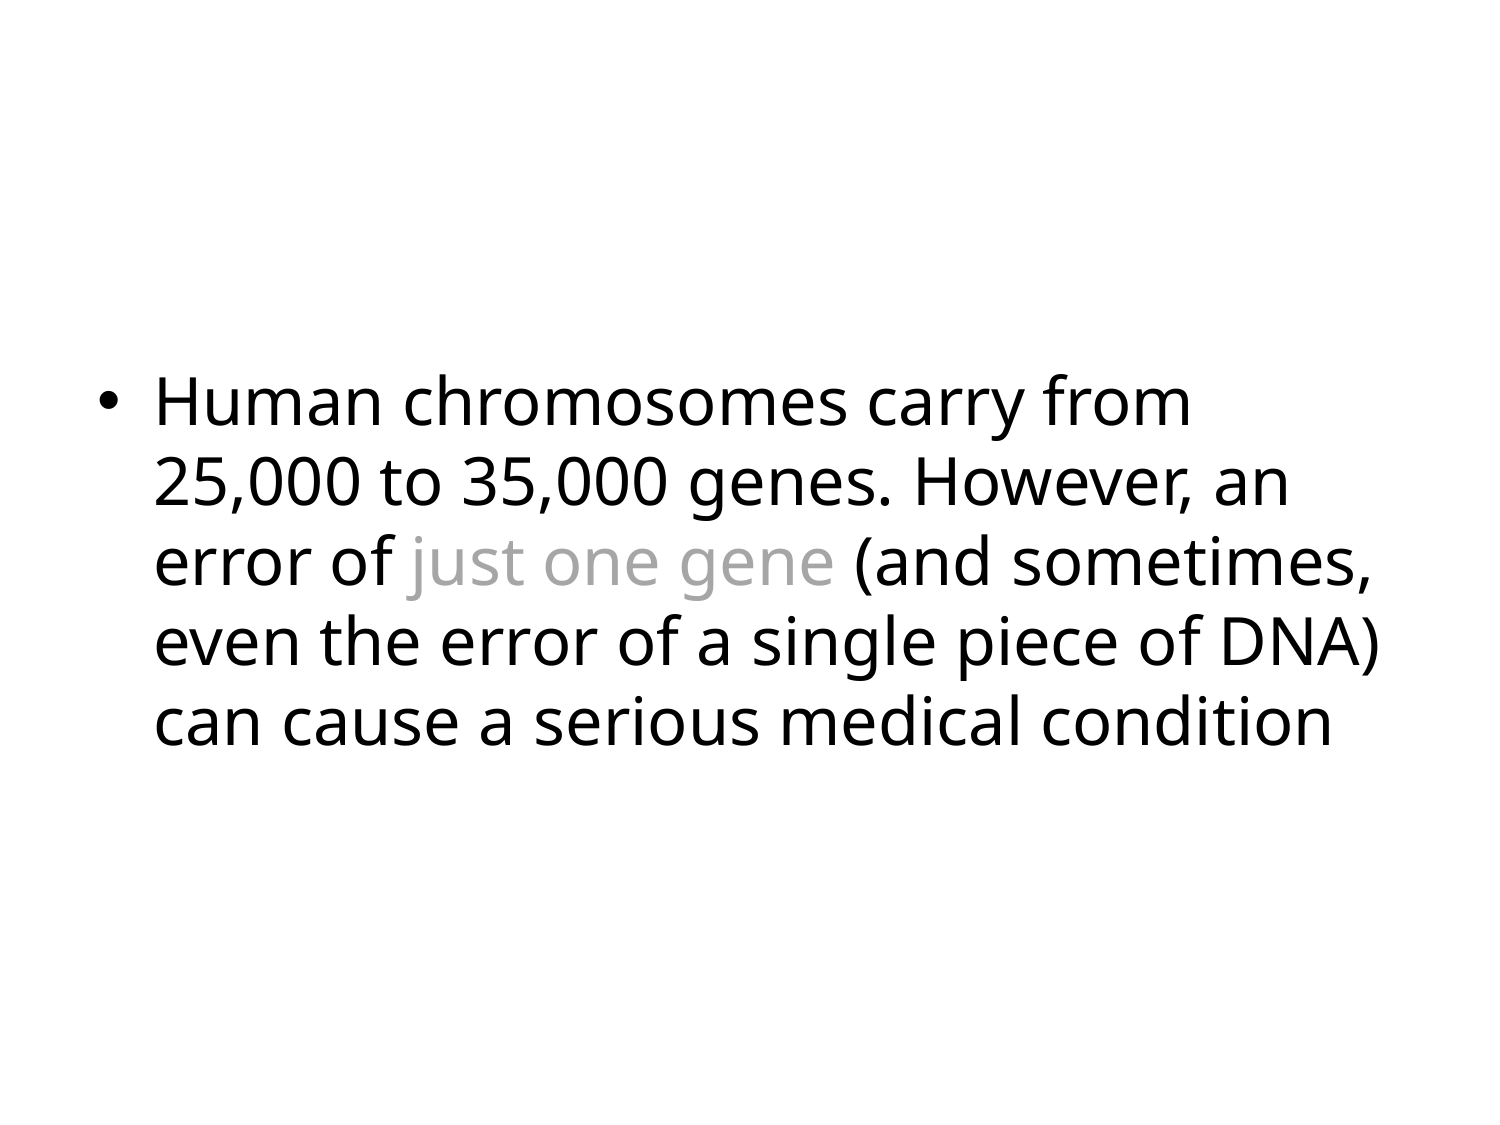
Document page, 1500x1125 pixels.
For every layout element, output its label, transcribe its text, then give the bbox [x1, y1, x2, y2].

list Human chromosomes carry from 25,000 to 35,000 genes. However, an error of just one gene (and sometimes, even the error of a single piece of DNA) can cause a serious medical condition [82, 351, 1432, 1125]
